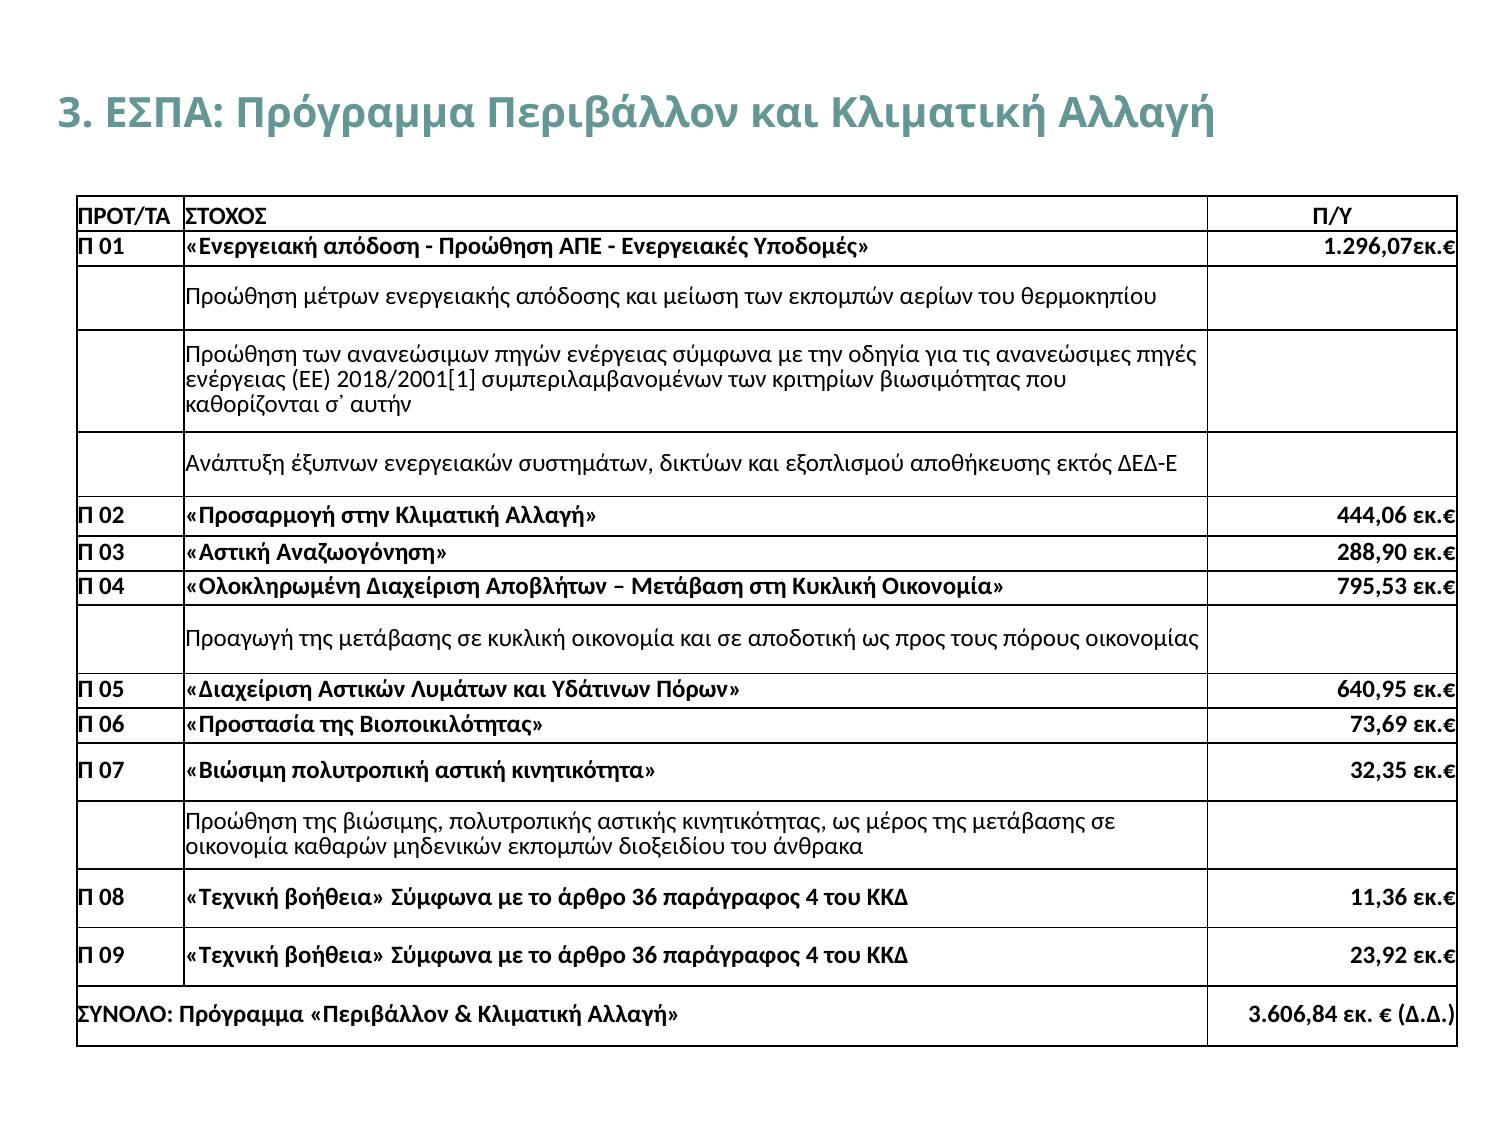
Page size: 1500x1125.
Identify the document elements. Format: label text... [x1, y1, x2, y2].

table_cell [78, 433, 183, 496]
table_cell Π 02 [78, 497, 183, 535]
table_cell [1208, 606, 1456, 673]
table_cell «Αστική Αναζωογόνηση» [185, 537, 1207, 570]
table_cell Π 07 [78, 744, 183, 800]
table_cell 11,36 εκ.€ [1208, 870, 1456, 927]
table_cell «Τεχνική βοήθεια» Σύμφωνα με το άρθρο 36 παράγραφος 4 του ΚΚΔ [185, 928, 1207, 985]
table_cell Ανάπτυξη έξυπνων ενεργειακών συστημάτων, δικτύων και εξοπλισμού αποθήκευσης εκτός ΔΕΔ-Ε [185, 433, 1207, 496]
table_cell «Ολοκληρωμένη Διαχείριση Αποβλήτων – Μετάβαση στη Κυκλική Οικονομία» [185, 572, 1207, 604]
table_cell [1208, 331, 1456, 431]
table_cell Π 04 [78, 572, 183, 604]
table_cell «Βιώσιμη πολυτροπική αστική κινητικότητα» [185, 744, 1207, 800]
table_cell «Διαχείριση Αστικών Λυμάτων και Υδάτινων Πόρων» [185, 674, 1207, 707]
table_cell «Τεχνική βοήθεια» Σύμφωνα με το άρθρο 36 παράγραφος 4 του ΚΚΔ [185, 870, 1207, 927]
table_cell Π 08 [78, 870, 183, 927]
table_cell Π 03 [78, 537, 183, 570]
table_header ΠΡΟΤ/ΤΑ [78, 197, 183, 230]
table_cell «Προσαρμογή στην Κλιματική Αλλαγή» [185, 497, 1207, 535]
text_box 3. ΕΣΠΑ: Πρόγραμμα Περιβάλλον και Κλιματική Αλλαγή [42, 54, 1458, 167]
table_cell [1208, 267, 1456, 329]
table_cell ΣΥΝΟΛΟ: Πρόγραμμα «Περιβάλλον & Κλιματική Αλλαγή» [78, 987, 1207, 1045]
table_cell 23,92 εκ.€ [1208, 928, 1456, 985]
table_cell «Ενεργειακή απόδοση - Προώθηση ΑΠΕ - Ενεργειακές Υποδομές» [185, 232, 1207, 265]
table_cell Προώθηση των ανανεώσιμων πηγών ενέργειας σύμφωνα με την οδηγία για τις ανανεώσιμες πηγές ενέργειας (ΕΕ) 2018/2001[1] συμπεριλαμβανομένων των κριτηρίων βιωσιμότητας που καθορίζονται σ᾿ αυτήν [185, 331, 1207, 431]
table_cell 73,69 εκ.€ [1208, 709, 1456, 742]
table_cell 640,95 εκ.€ [1208, 674, 1456, 707]
table_cell [78, 267, 183, 329]
table_cell 795,53 εκ.€ [1208, 572, 1456, 604]
table_cell [1208, 802, 1456, 868]
table_cell [78, 331, 183, 431]
table_cell Προώθηση της βιώσιμης, πολυτροπικής αστικής κινητικότητας, ως μέρος της μετάβασης σε οικονομία καθαρών μηδενικών εκπομπών διοξειδίου του άνθρακα [185, 802, 1207, 868]
table_cell 288,90 εκ.€ [1208, 537, 1456, 570]
table_header Π/Υ [1208, 197, 1456, 230]
table_cell Προαγωγή της μετάβασης σε κυκλική οικονομία και σε αποδοτική ως προς τους πόρους οικονομίας [185, 606, 1207, 673]
table_header ΣΤΟΧΟΣ [185, 197, 1207, 230]
table_cell 1.296,07εκ.€ [1208, 232, 1456, 265]
table_cell [78, 606, 183, 673]
table_cell 444,06 εκ.€ [1208, 497, 1456, 535]
table_cell 32,35 εκ.€ [1208, 744, 1456, 800]
table_cell «Προστασία της Βιοποικιλότητας» [185, 709, 1207, 742]
table_cell 3.606,84 εκ. € (Δ.Δ.) [1208, 987, 1456, 1045]
table_cell Π 01 [78, 232, 183, 265]
table_cell Π 05 [78, 674, 183, 707]
table_cell Π 09 [78, 928, 183, 985]
table_cell [1208, 433, 1456, 496]
table_cell Π 06 [78, 709, 183, 742]
table_cell Προώθηση μέτρων ενεργειακής απόδοσης και μείωση των εκπομπών αερίων του θερμοκηπίου [185, 267, 1207, 329]
table_cell [78, 802, 183, 868]
